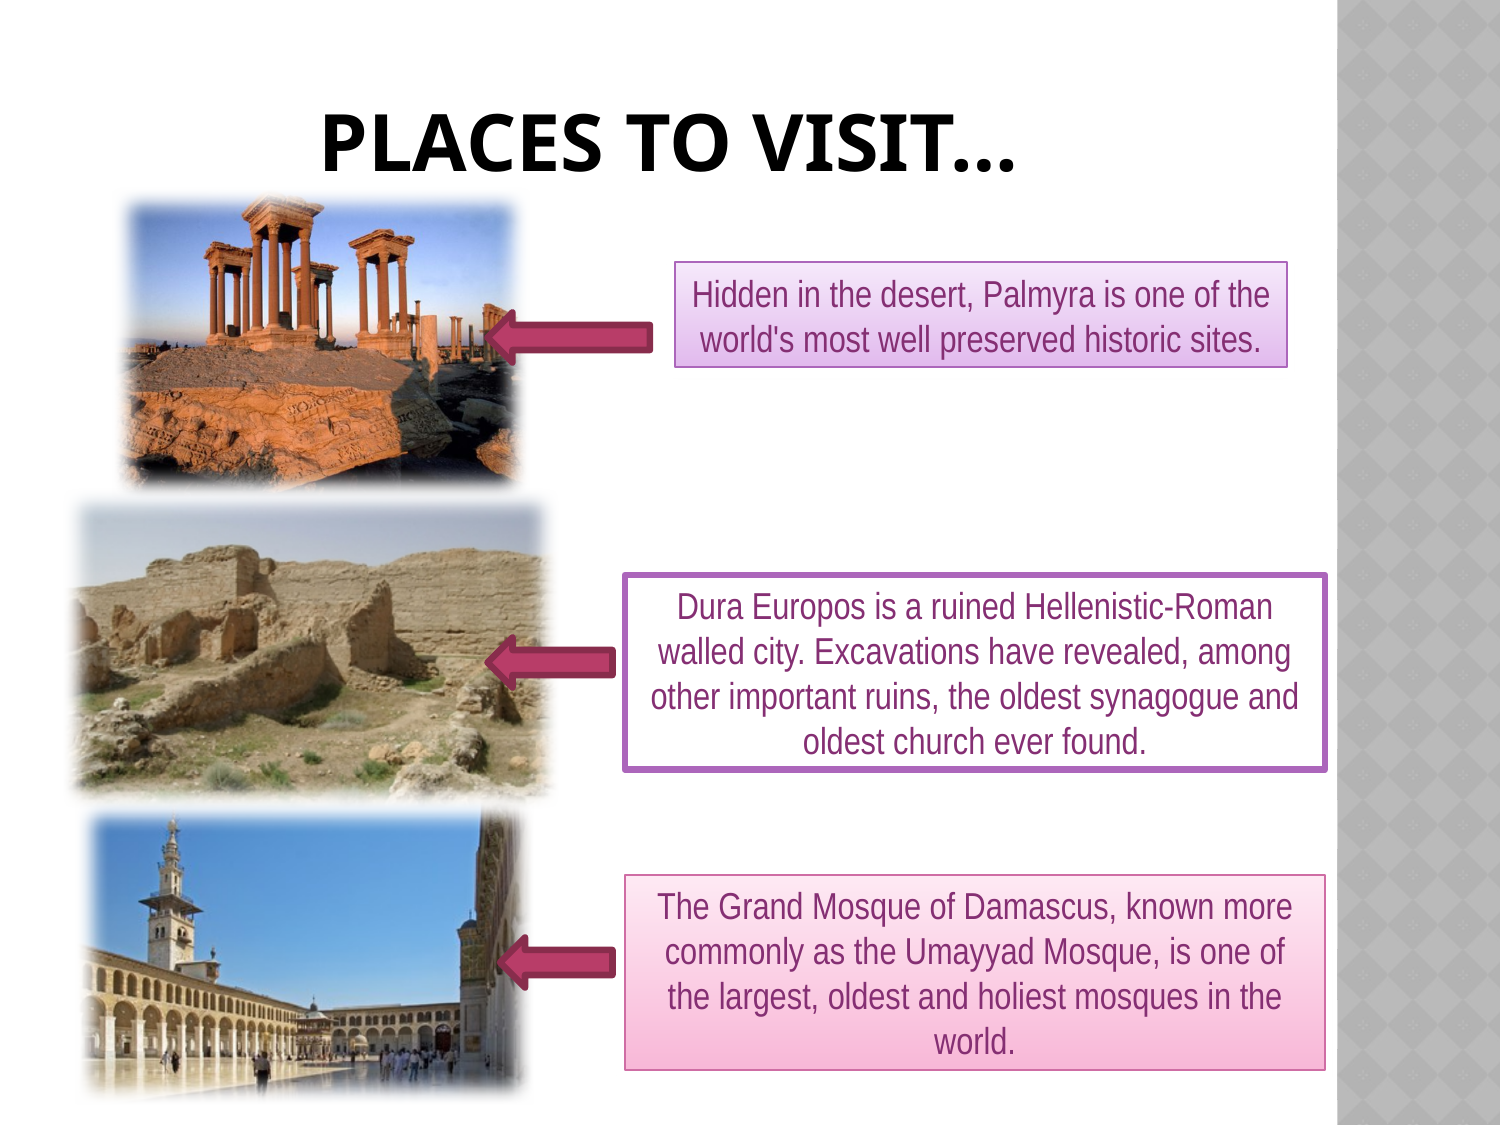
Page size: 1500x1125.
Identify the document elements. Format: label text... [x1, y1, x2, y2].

text_box [535, 321, 654, 354]
title Places to visit… [75, 0, 1263, 188]
text_box Hidden in the desert, Palmyra is one of the world's most well preserved historic sites. [674, 261, 1288, 368]
text_box [564, 646, 616, 679]
text_box Dura Europos is a ruined Hellenistic-Roman walled city. Excavations have revealed, among other important ruins, the oldest synagogue and oldest church ever found. [622, 572, 1328, 773]
picture [74, 819, 535, 1107]
text_box [539, 946, 616, 979]
picture [61, 186, 560, 811]
text_box The Grand Mosque of Damascus, known more commonly as the Umayyad Mosque, is one of the largest, oldest and holiest mosques in the world. [624, 874, 1326, 1071]
